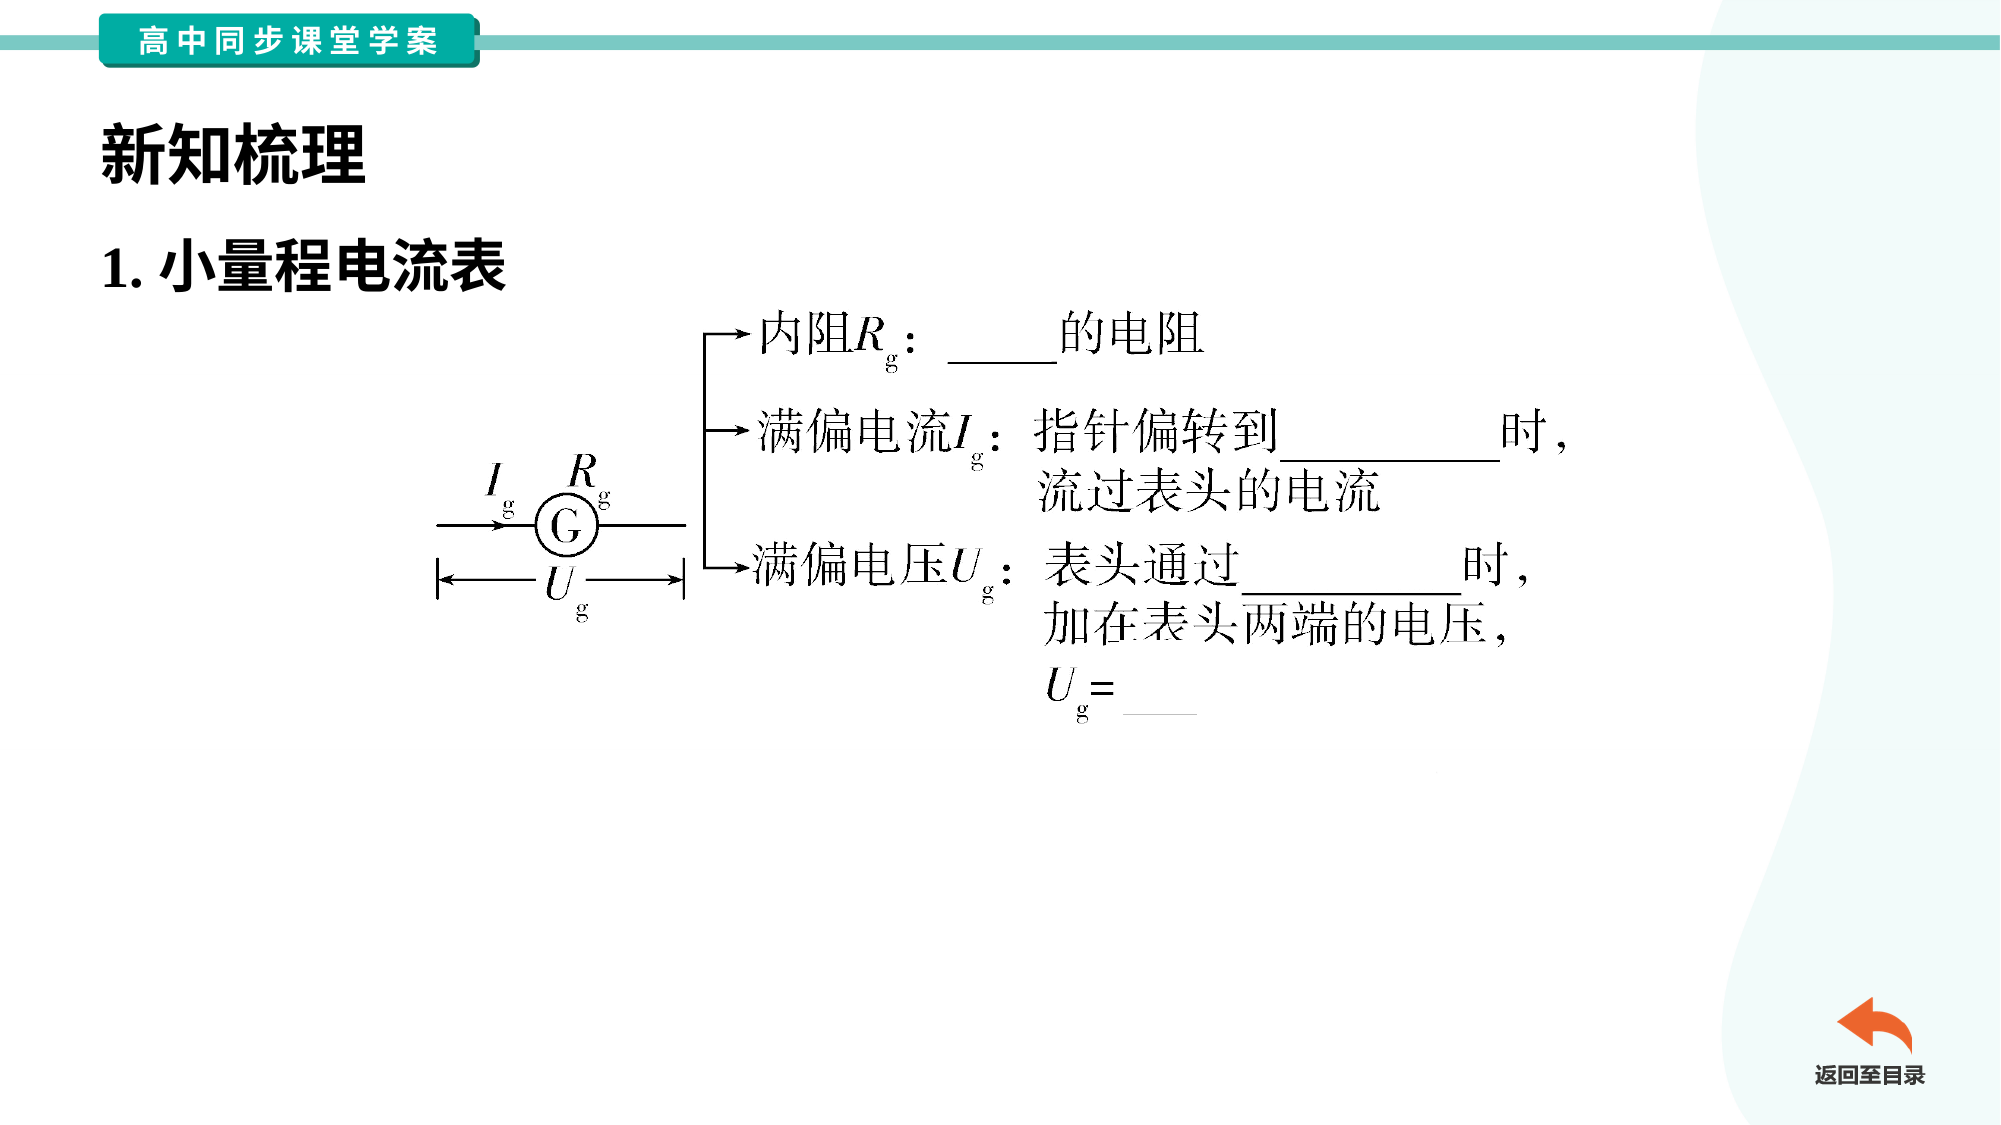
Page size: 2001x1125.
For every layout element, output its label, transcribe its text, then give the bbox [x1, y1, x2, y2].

text_box 新知梳理 [100, 76, 1899, 254]
picture [0, 0, 2000, 1125]
